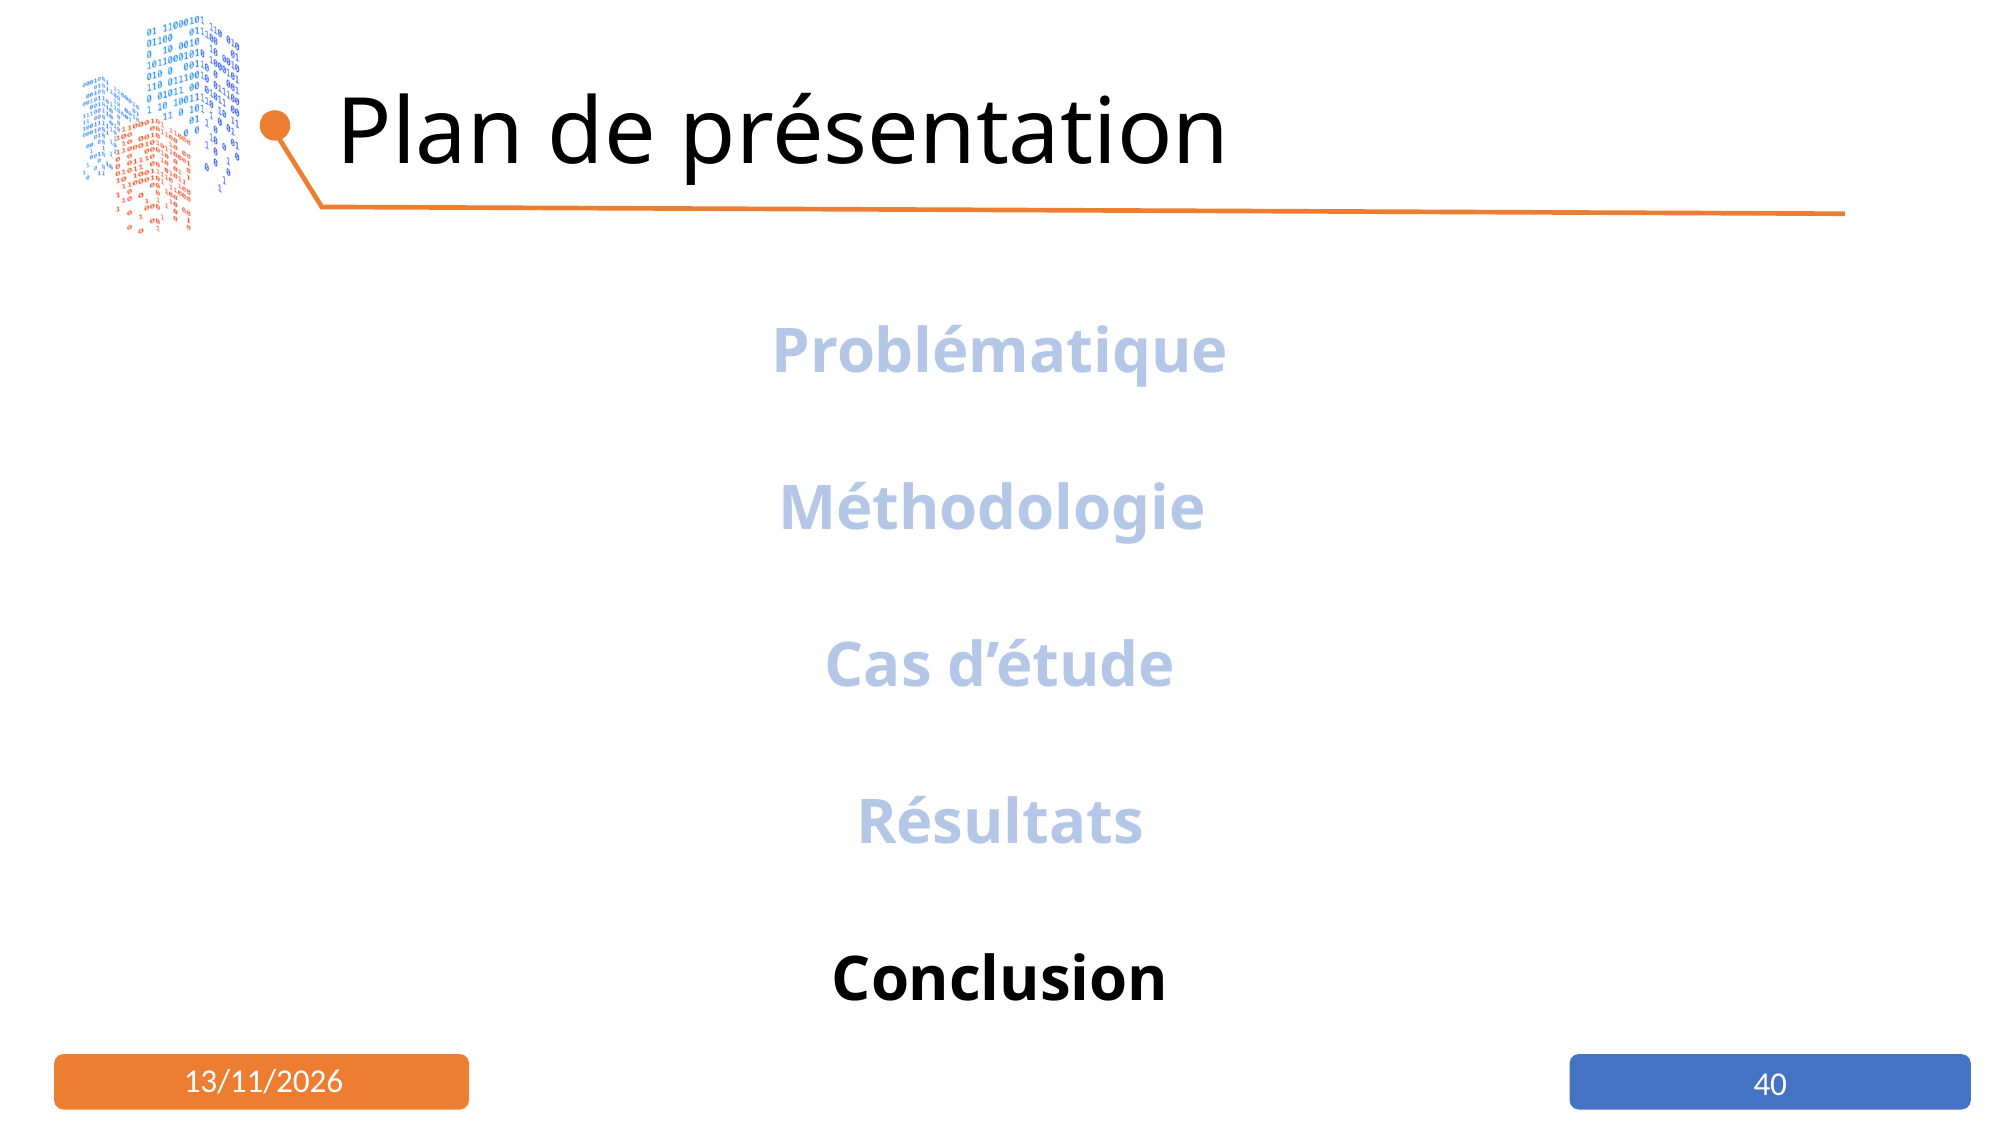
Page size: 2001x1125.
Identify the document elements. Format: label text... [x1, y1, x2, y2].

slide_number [57, 1049, 470, 1110]
title Plan de présentation [321, 76, 1863, 184]
picture [57, 0, 260, 253]
list Problématique Méthodologie Cas d’étude Résultats Conclusion [137, 247, 1863, 1035]
slide_number 40 [1569, 1054, 1971, 1110]
